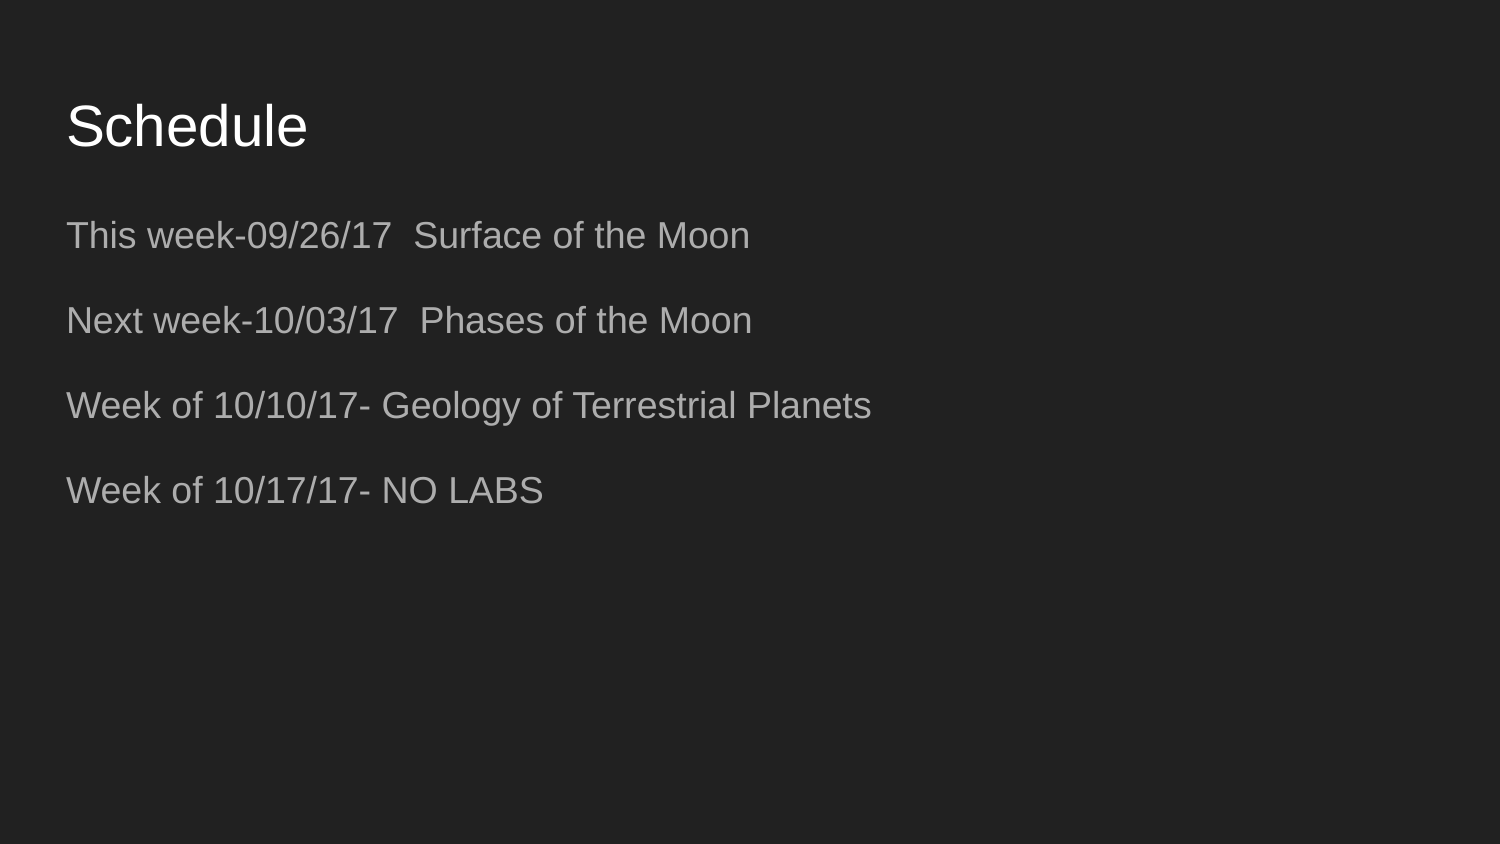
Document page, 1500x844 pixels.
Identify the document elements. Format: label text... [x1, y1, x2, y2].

title Schedule [51, 72, 1449, 167]
list This week-09/26/17 Surface of the Moon Next week-10/03/17 Phases of the Moon Week of 10/10/17- Geology of Terrestrial Planets Week of 10/17/17- NO LABS [51, 189, 1449, 750]
